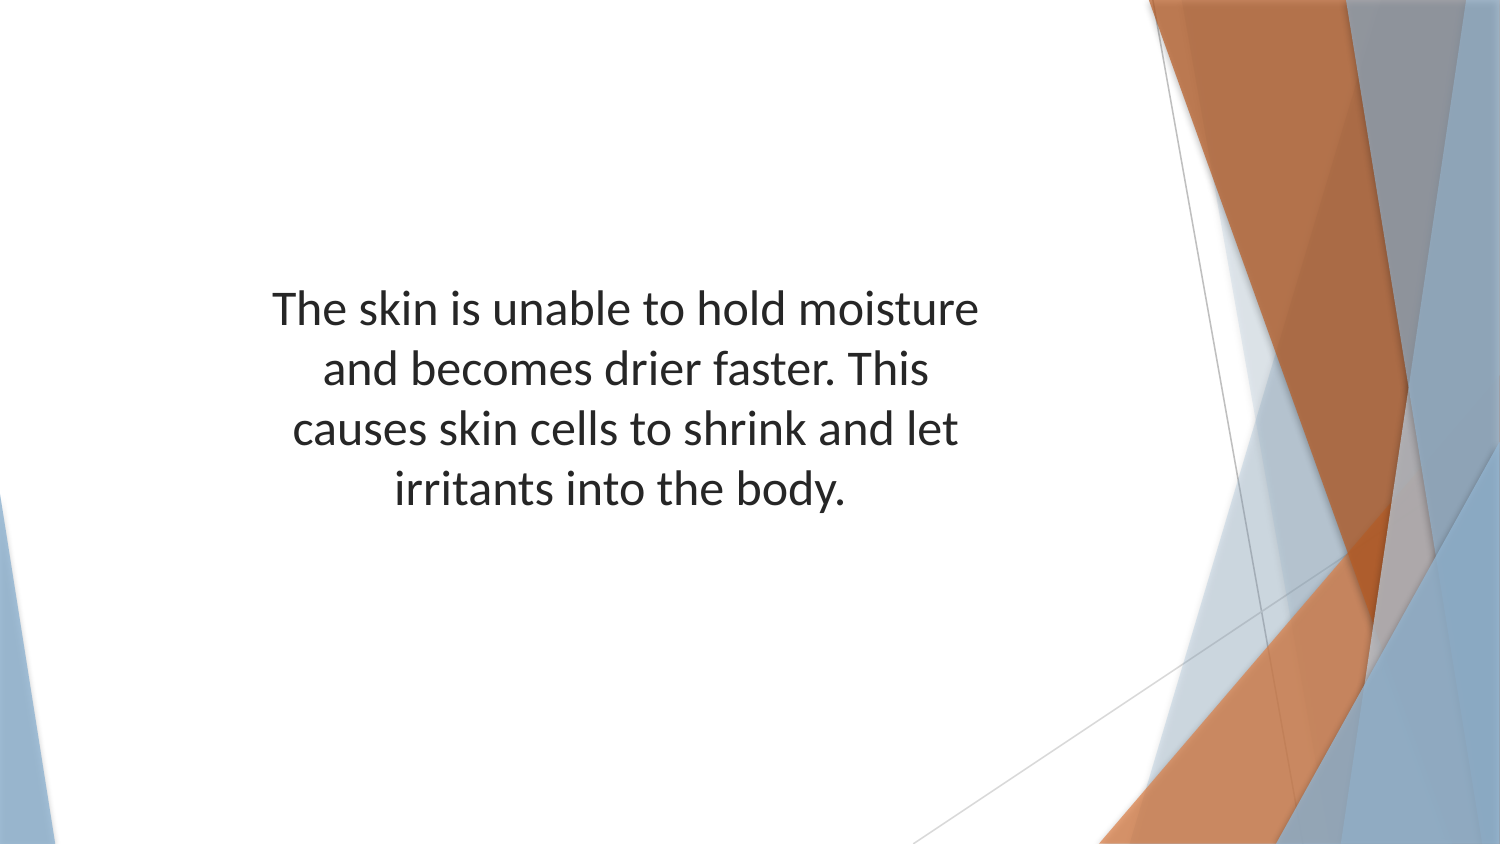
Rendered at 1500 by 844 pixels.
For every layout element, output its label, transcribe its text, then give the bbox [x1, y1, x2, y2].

list The skin is unable to hold moisture and becomes drier faster. This causes skin cells to shrink and let irritants into the body. [253, 268, 998, 706]
